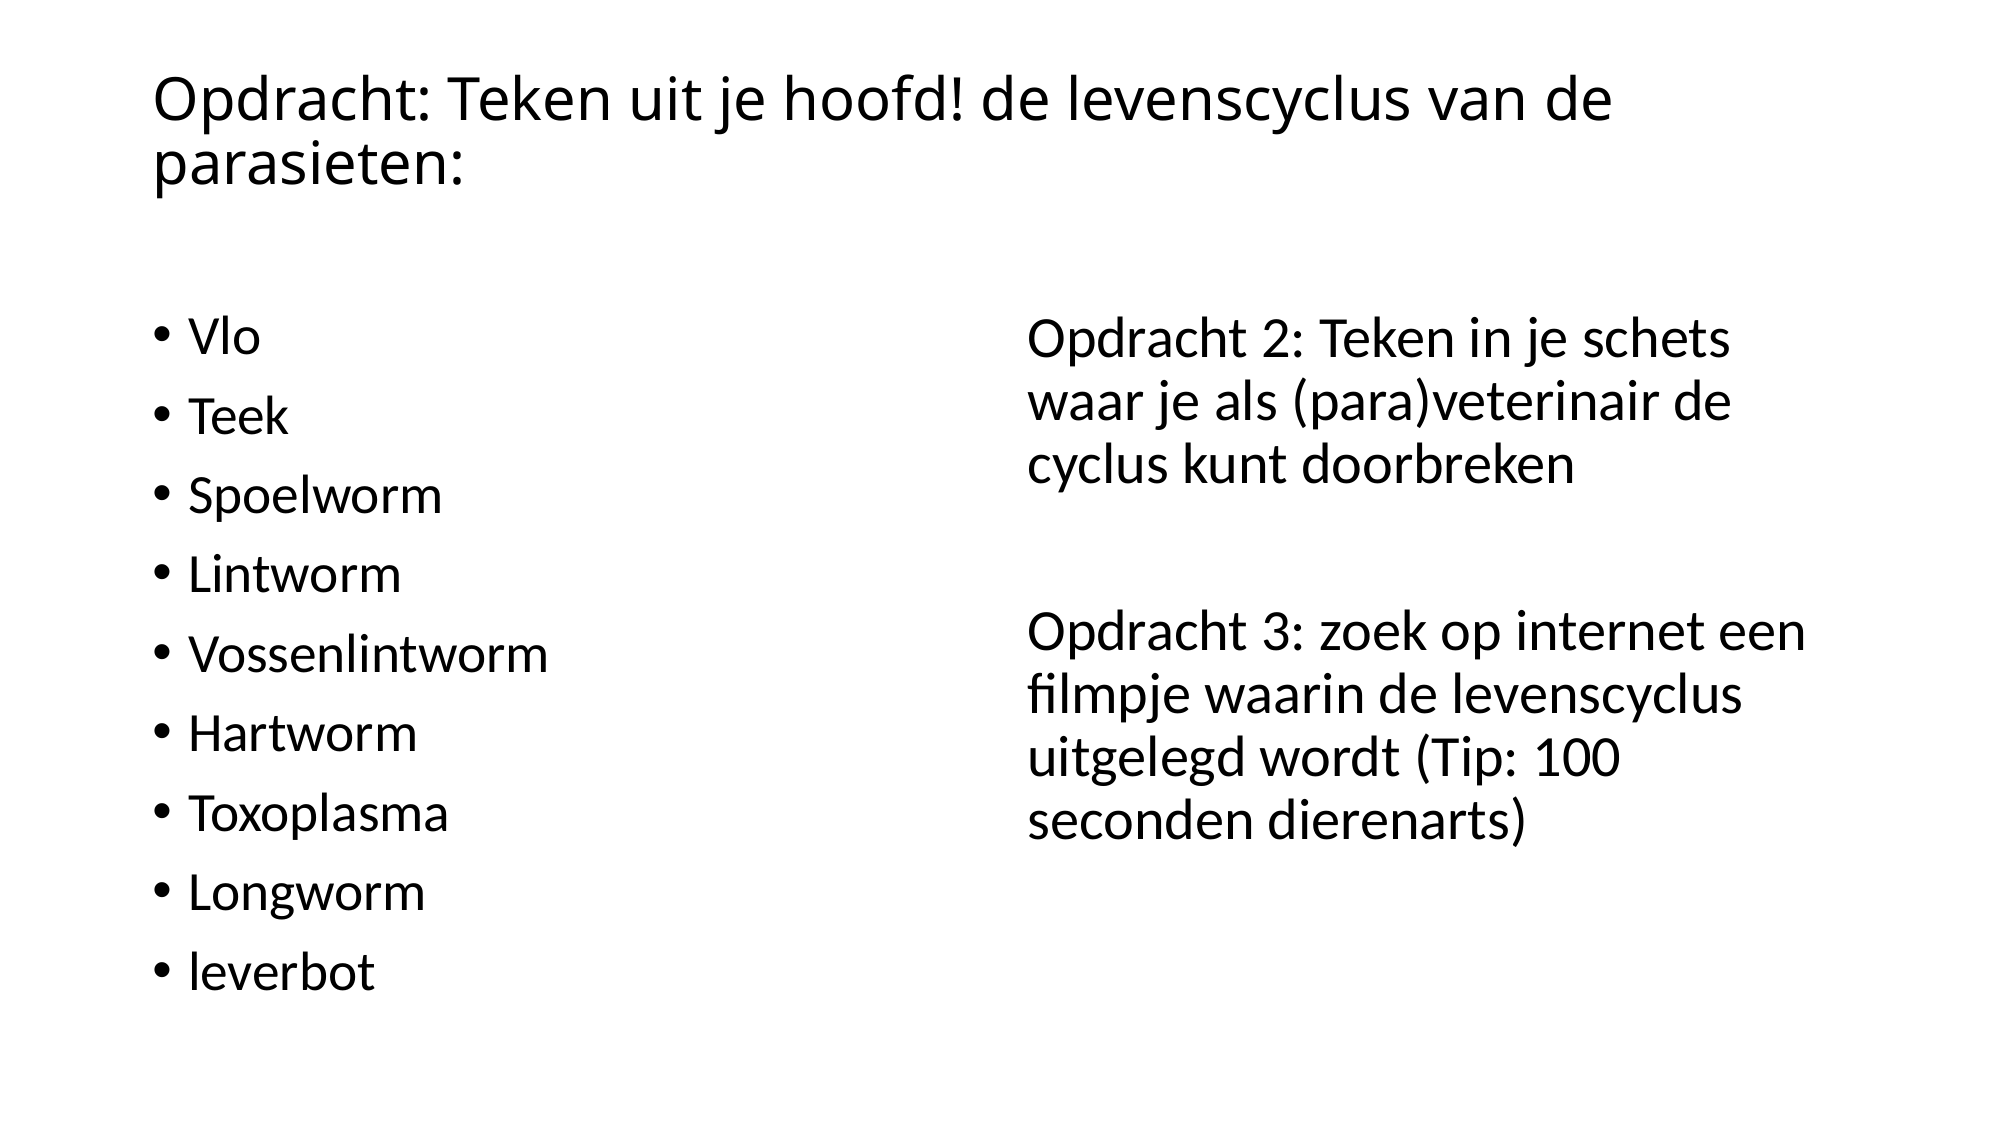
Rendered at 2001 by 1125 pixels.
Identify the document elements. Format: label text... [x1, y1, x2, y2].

title Opdracht: Teken uit je hoofd! de levenscyclus van de parasieten: [137, 59, 1863, 278]
list Opdracht 2: Teken in je schets waar je als (para)veterinair de cyclus kunt doorbreken Opdracht 3: zoek op internet een filmpje waarin de levenscyclus uitgelegd wordt (Tip: 100 seconden dierenarts) [1012, 299, 1863, 1014]
list Vlo Teek Spoelworm Lintworm Vossenlintworm Hartworm Toxoplasma Longworm leverbot [137, 299, 988, 1014]
